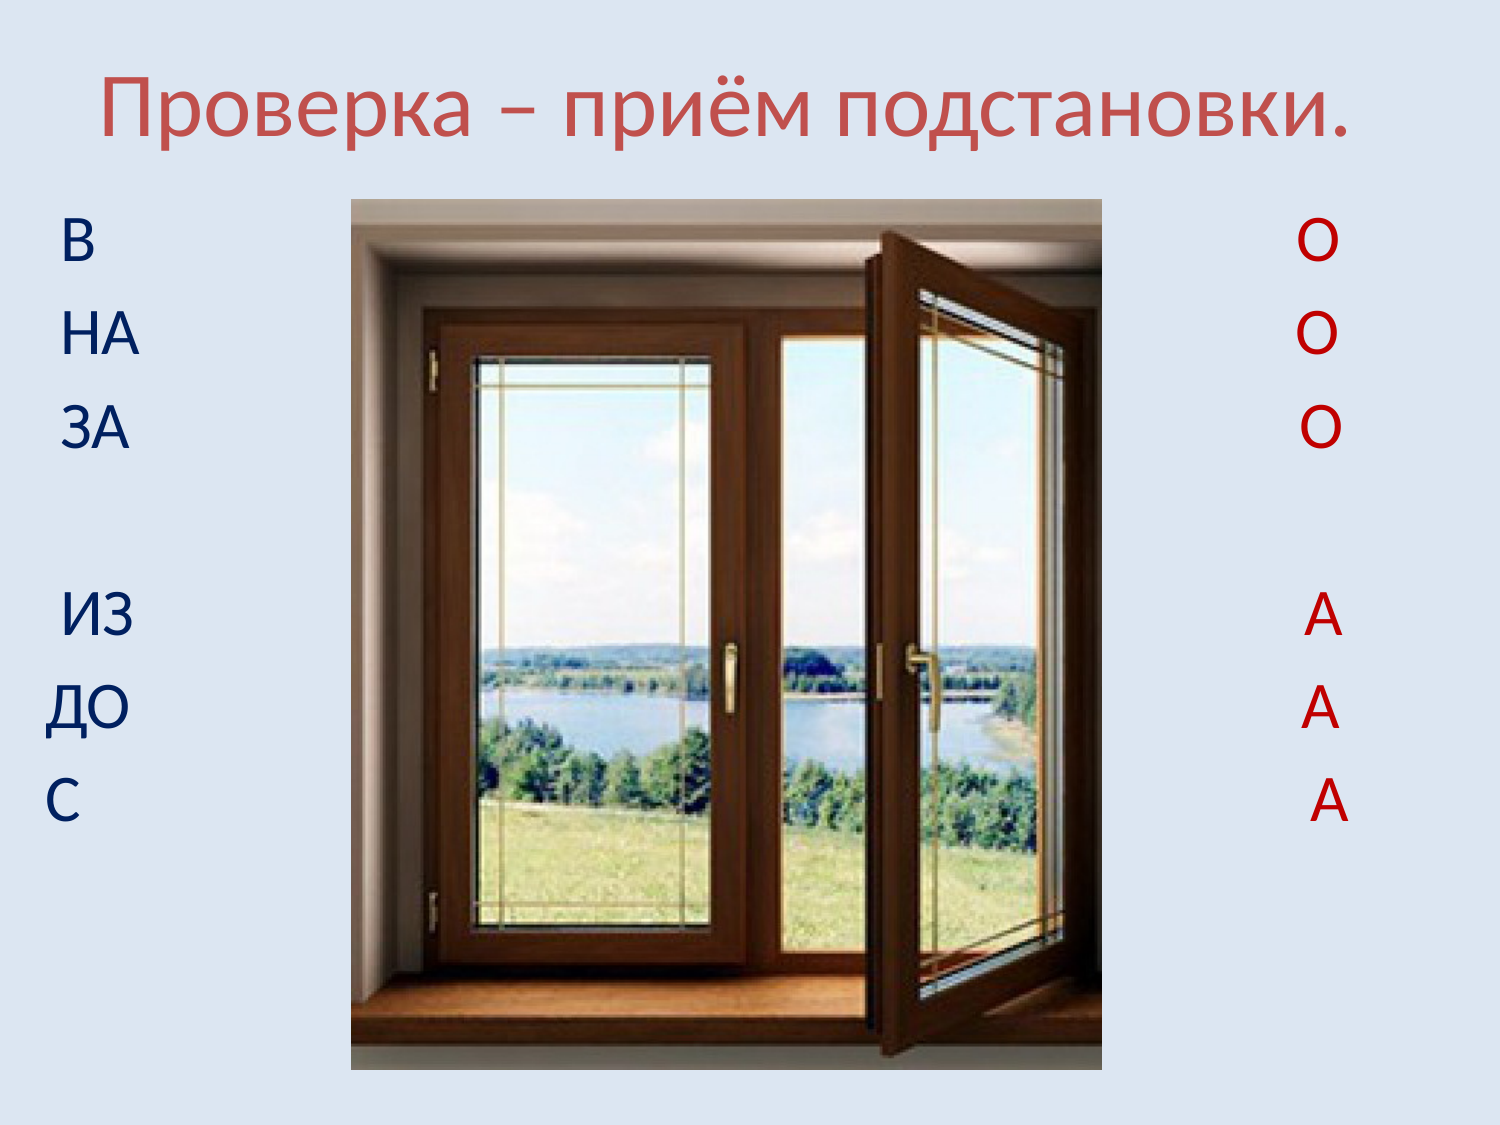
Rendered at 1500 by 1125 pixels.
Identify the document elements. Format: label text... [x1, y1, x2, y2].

subtitle В О НА О ЗА О ИЗ А ДО А С А [0, 187, 1500, 1125]
picture [351, 198, 1102, 1070]
title Проверка – приём подстановки. [0, 0, 1500, 187]
